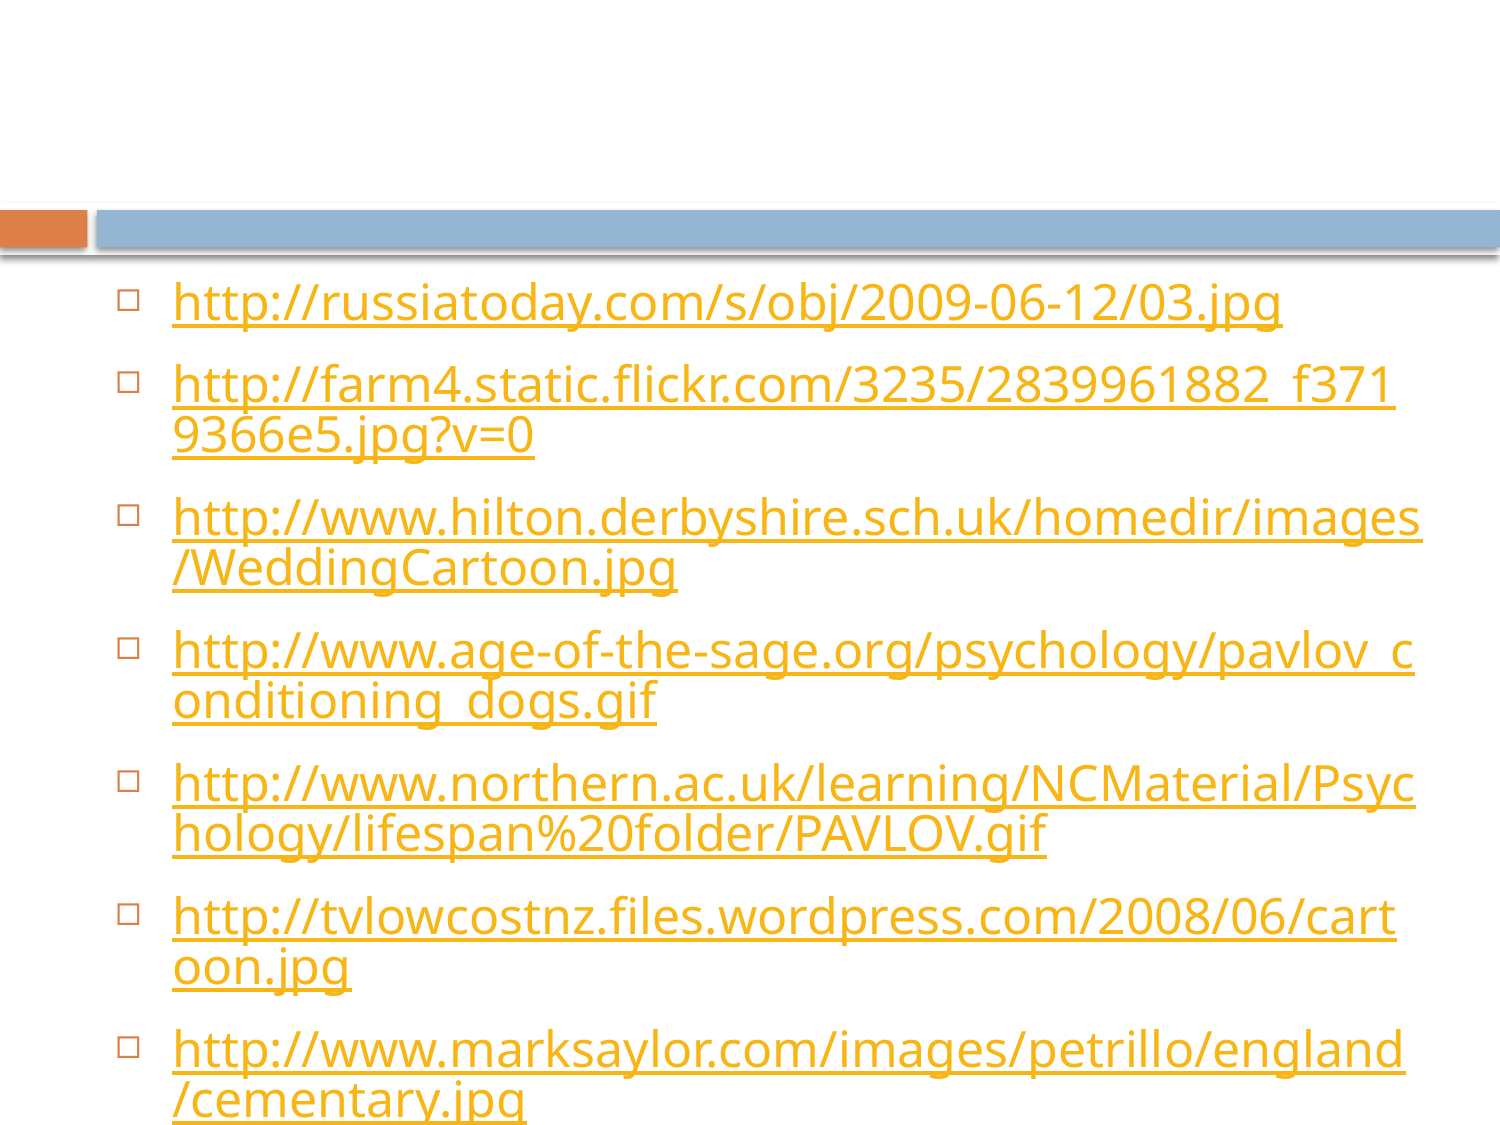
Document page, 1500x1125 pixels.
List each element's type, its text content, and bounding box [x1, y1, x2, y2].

list http://russiatoday.com/s/obj/2009-06-12/03.jpg http://farm4.static.flickr.com/3235/2839961882_f3719366e5.jpg?v=0 http://www.hilton.derbyshire.sch.uk/homedir/images/WeddingCartoon.jpg http://www.age-of-the-sage.org/psychology/pavlov_conditioning_dogs.gif http://www.northern.ac.uk/learning/NCMaterial/Psychology/lifespan%20folder/PAVLOV.gif http://tvlowcostnz.files.wordpress.com/2008/06/cartoon.jpg http://www.marksaylor.com/images/petrillo/england/cementary.jpg [100, 262, 1438, 1000]
